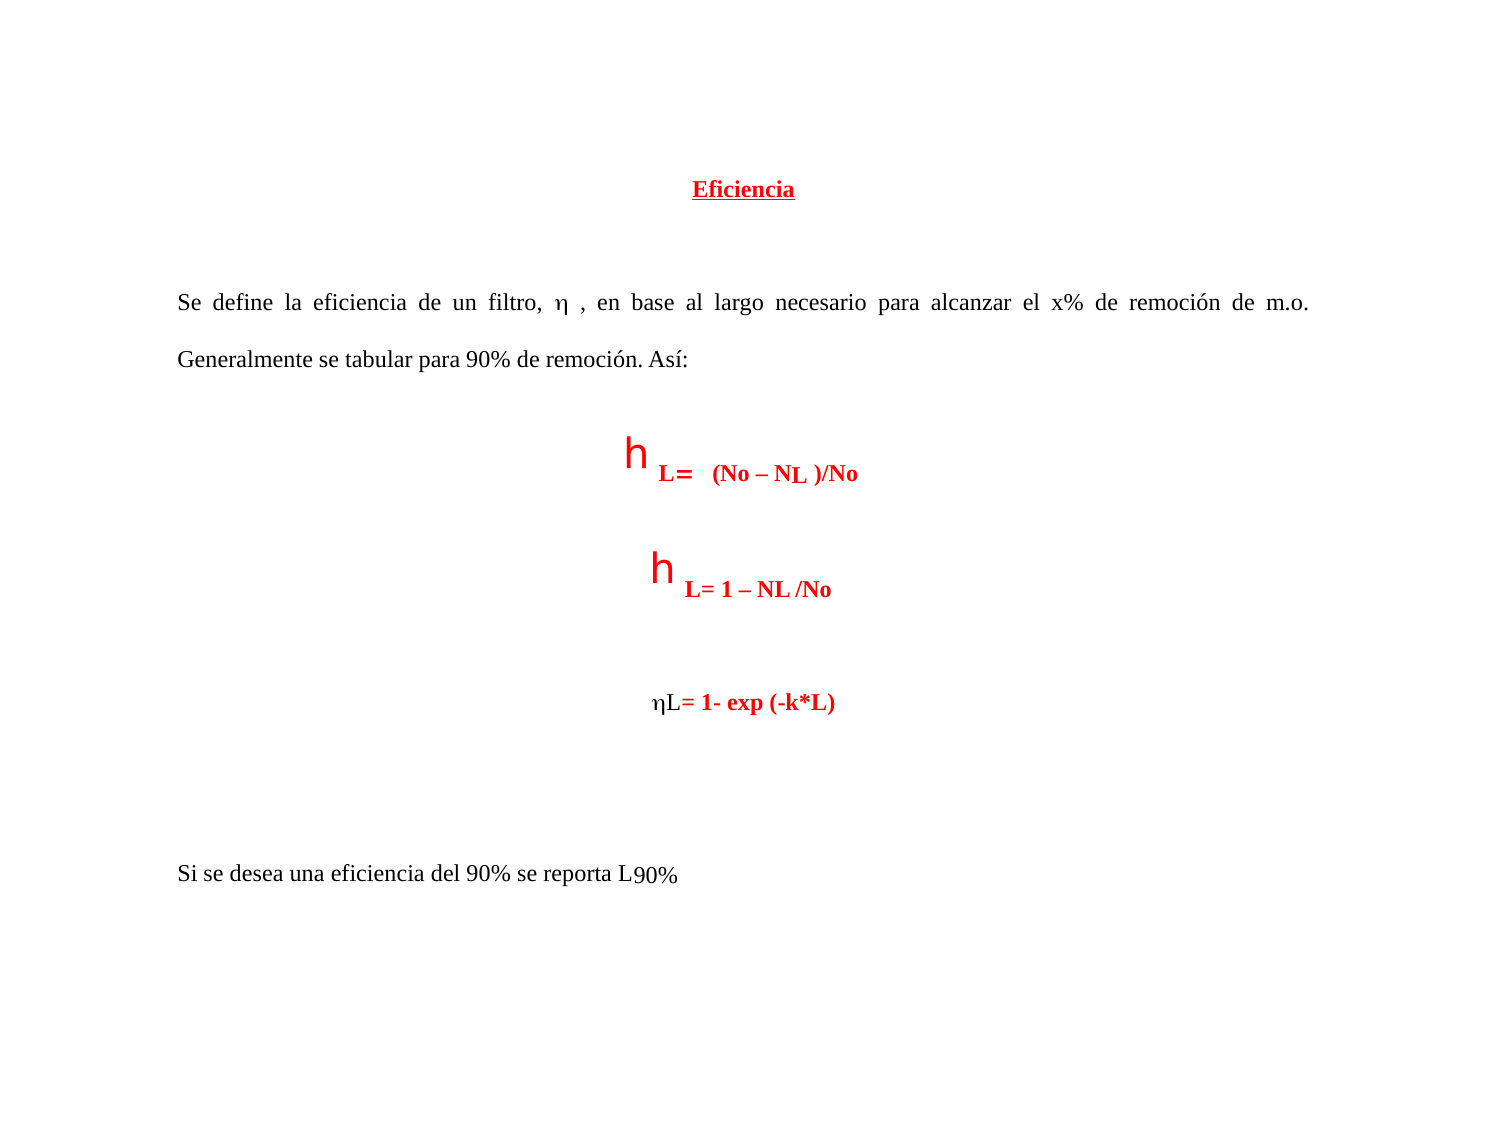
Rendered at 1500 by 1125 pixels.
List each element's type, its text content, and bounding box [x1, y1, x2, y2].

text_box Eficiencia Se define la eficiencia de un filtro, h , en base al largo necesario para alcanzar el x% de remoción de m.o. Generalmente se tabular para 90% de remoción. Así: L= (No – NL )/No L= 1 – NL /No hL= 1- exp (-k*L) Si se desea una eficiencia del 90% se reporta L90% [162, 137, 1325, 896]
